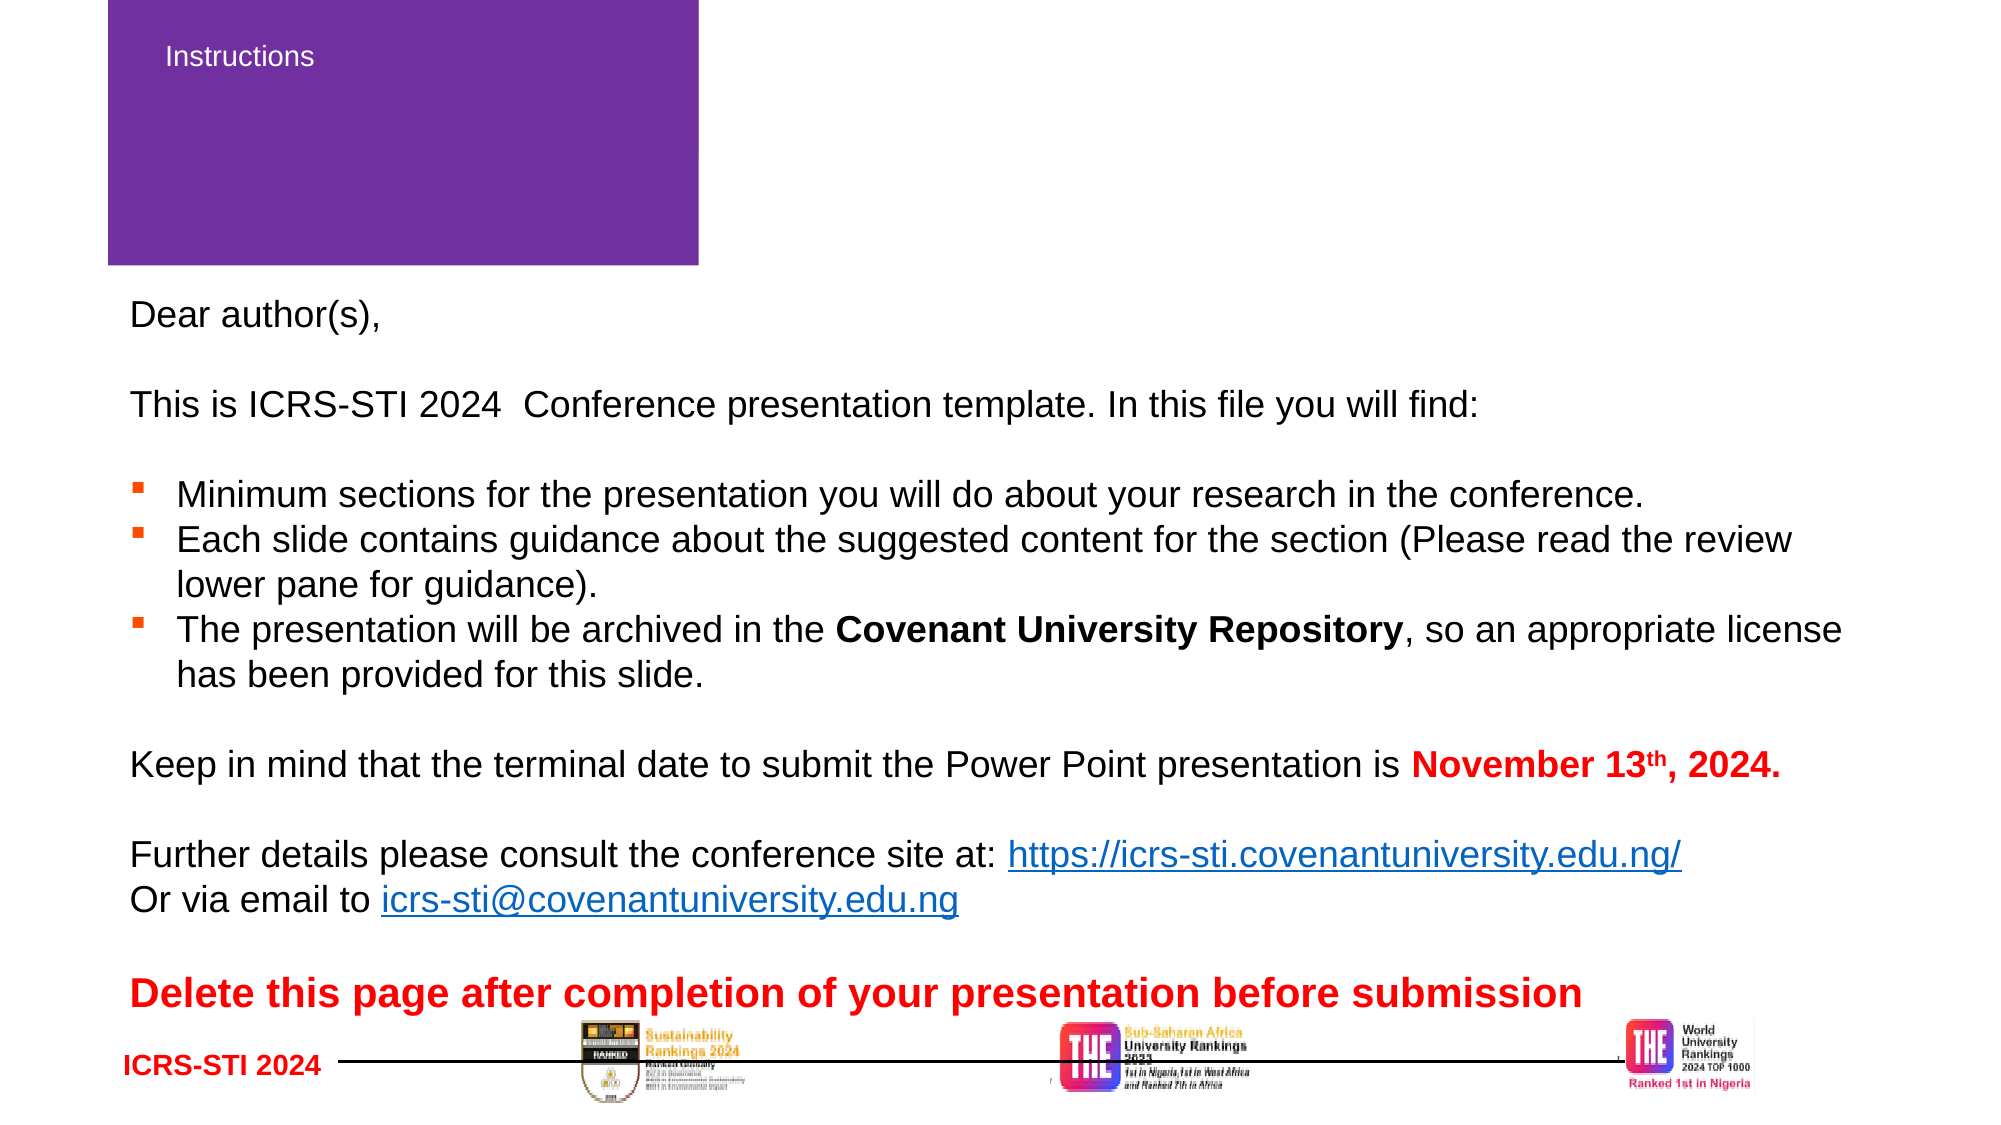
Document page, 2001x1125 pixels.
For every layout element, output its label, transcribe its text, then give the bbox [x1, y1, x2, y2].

picture [572, 1023, 751, 1060]
picture [1617, 1023, 1755, 1094]
text_box [107, 0, 700, 266]
picture [1050, 1063, 1254, 1101]
picture [572, 1063, 751, 1103]
text_box Dear author(s), This is ICRS-STI 2024 Conference presentation template. In this file you will find: Minimum sections for the presentation you will do about your research in the conference. Each slide contains guidance about the suggested content for the section (Please read the review lower pane for guidance). The presentation will be archived in the Covenant University Repository, so an appropriate license has been provided for this slide. Keep in mind that the terminal date to submit the Power Point presentation is November 13th, 2024. Further details please consult the conference site at: https://icrs-sti.covenantuniversity.edu.ng/ Or via email to icrs-sti@covenantuniversity.edu.ng Delete this page after completion of your presentation before submission [114, 282, 1886, 1023]
footer ICRS-STI 2024 [108, 1039, 686, 1100]
title Instructions [150, 36, 686, 246]
picture [1050, 1023, 1254, 1060]
